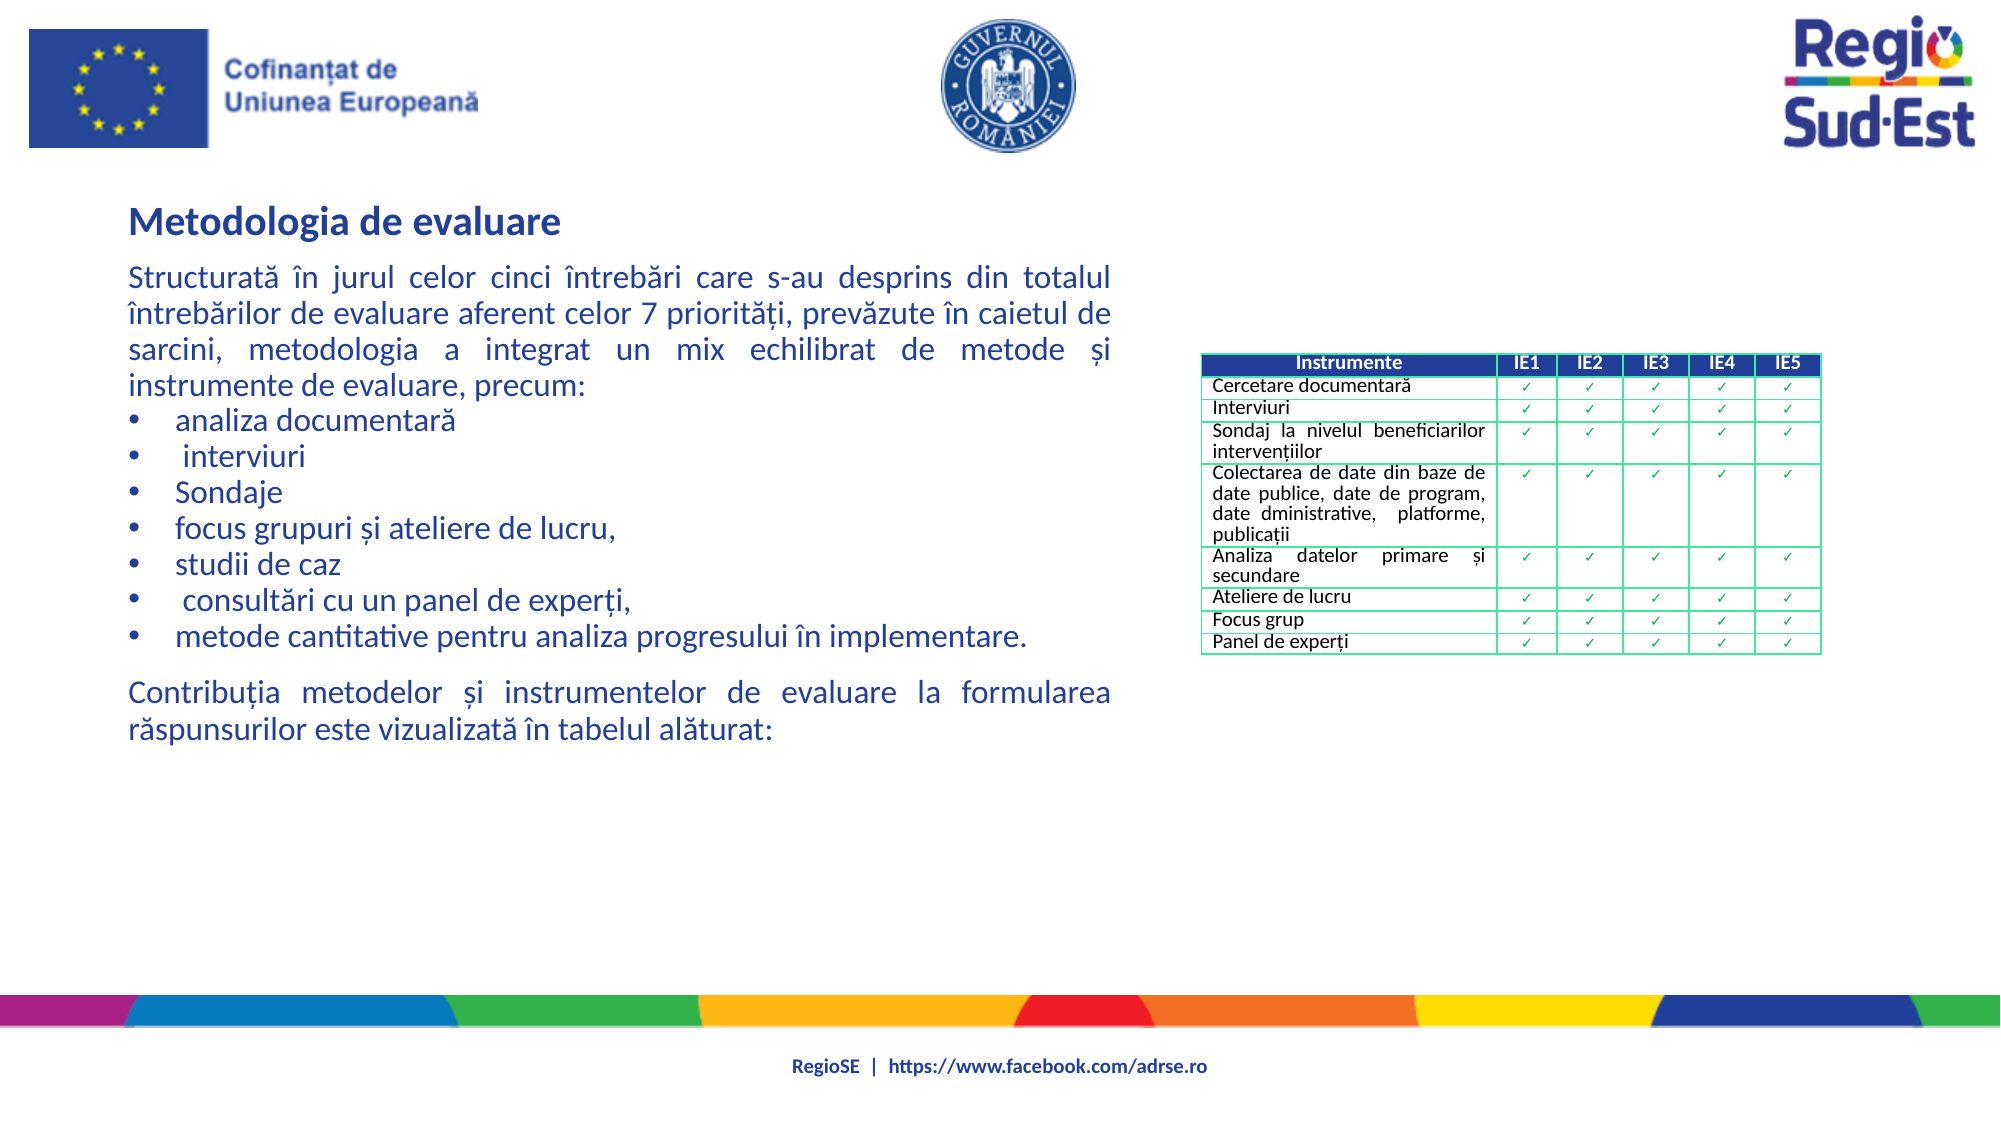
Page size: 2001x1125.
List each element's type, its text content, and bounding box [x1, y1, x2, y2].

table_header Instrumente [1202, 355, 1496, 376]
table_cell ✓ [1558, 400, 1622, 421]
table_cell ✓ [1624, 589, 1688, 610]
table_cell ✓ [1558, 423, 1622, 463]
table_cell ✓ [1756, 465, 1820, 546]
table_cell ✓ [1690, 548, 1754, 587]
table_cell ✓ [1756, 634, 1820, 653]
table_cell ✓ [1756, 548, 1820, 587]
picture [1759, 0, 2000, 220]
table_cell ✓ [1690, 400, 1754, 421]
table_header ÎE3 [1624, 355, 1688, 376]
table_cell ✓ [1690, 589, 1754, 610]
table_cell ✓ [1498, 548, 1556, 587]
table_cell ✓ [1498, 378, 1556, 399]
table_header ÎE1 [1498, 355, 1556, 376]
table_cell ✓ [1624, 423, 1688, 463]
table_cell ✓ [1624, 634, 1688, 653]
table_cell ✓ [1624, 465, 1688, 546]
table_cell ✓ [1690, 423, 1754, 463]
table_cell Interviuri [1202, 400, 1496, 421]
table_cell ✓ [1690, 612, 1754, 633]
table_cell ✓ [1690, 465, 1754, 546]
table_cell Panel de experți [1202, 634, 1496, 653]
table_cell Analiza datelor primare și secundare [1202, 548, 1496, 587]
table_cell ✓ [1558, 612, 1622, 633]
picture [0, 995, 2000, 1029]
table_cell ✓ [1624, 378, 1688, 399]
table_cell Sondaj la nivelul beneficiarilor intervențiilor [1202, 423, 1496, 463]
table_header ÎE2 [1558, 355, 1622, 376]
table_cell Cercetare documentară [1202, 378, 1496, 399]
table_cell ✓ [1690, 634, 1754, 653]
table_header ÎE4 [1690, 355, 1754, 376]
table_cell ✓ [1558, 589, 1622, 610]
table_cell ✓ [1756, 400, 1820, 421]
table_cell ✓ [1624, 612, 1688, 633]
table_cell ✓ [1756, 423, 1820, 463]
table_cell ✓ [1498, 465, 1556, 546]
table_cell ✓ [1498, 400, 1556, 421]
table_cell ✓ [1498, 634, 1556, 653]
table_cell ✓ [1690, 378, 1754, 399]
table_cell ✓ [1624, 548, 1688, 587]
table_cell ✓ [1624, 400, 1688, 421]
table_header ÎE5 [1756, 355, 1820, 376]
picture [28, 28, 478, 148]
table_cell ✓ [1558, 378, 1622, 399]
table_cell Ateliere de lucru [1202, 589, 1496, 610]
table_cell Colectarea de date din baze de date publice, date de program, date dministrative, platforme, publicații [1202, 465, 1496, 546]
table_cell ✓ [1498, 589, 1556, 610]
picture [941, 19, 1076, 153]
text_box RegioSE | https://www.facebook.com/adrse.ro [776, 1029, 1223, 1085]
text_box Metodologia de evaluare [113, 186, 1213, 252]
table_cell ✓ [1756, 612, 1820, 633]
table_cell ✓ [1756, 589, 1820, 610]
table_cell ✓ [1558, 465, 1622, 546]
table_cell ✓ [1558, 634, 1622, 653]
table_cell ✓ [1558, 548, 1622, 587]
table_cell ✓ [1498, 423, 1556, 463]
table_cell ✓ [1756, 378, 1820, 399]
table_cell Focus grup [1202, 612, 1496, 633]
subtitle Structurată în jurul celor cinci întrebări care s-au desprins din totalul întrebărilor de evaluare aferent celor 7 priorități, prevăzute în caietul de sarcini, metodologia a integrat un mix echilibrat de metode și instrumente de evaluare, precum: analiza documentară interviuri Sondaje focus grupuri și ateliere de lucru, studii de caz consultări cu un panel de experți, metode cantitative pentru analiza progresului în implementare. Contribuția metodelor și instrumentelor de evaluare la formularea răspunsurilor este vizualizată în tabelul alăturat: [113, 252, 1128, 812]
table_cell ✓ [1498, 612, 1556, 633]
